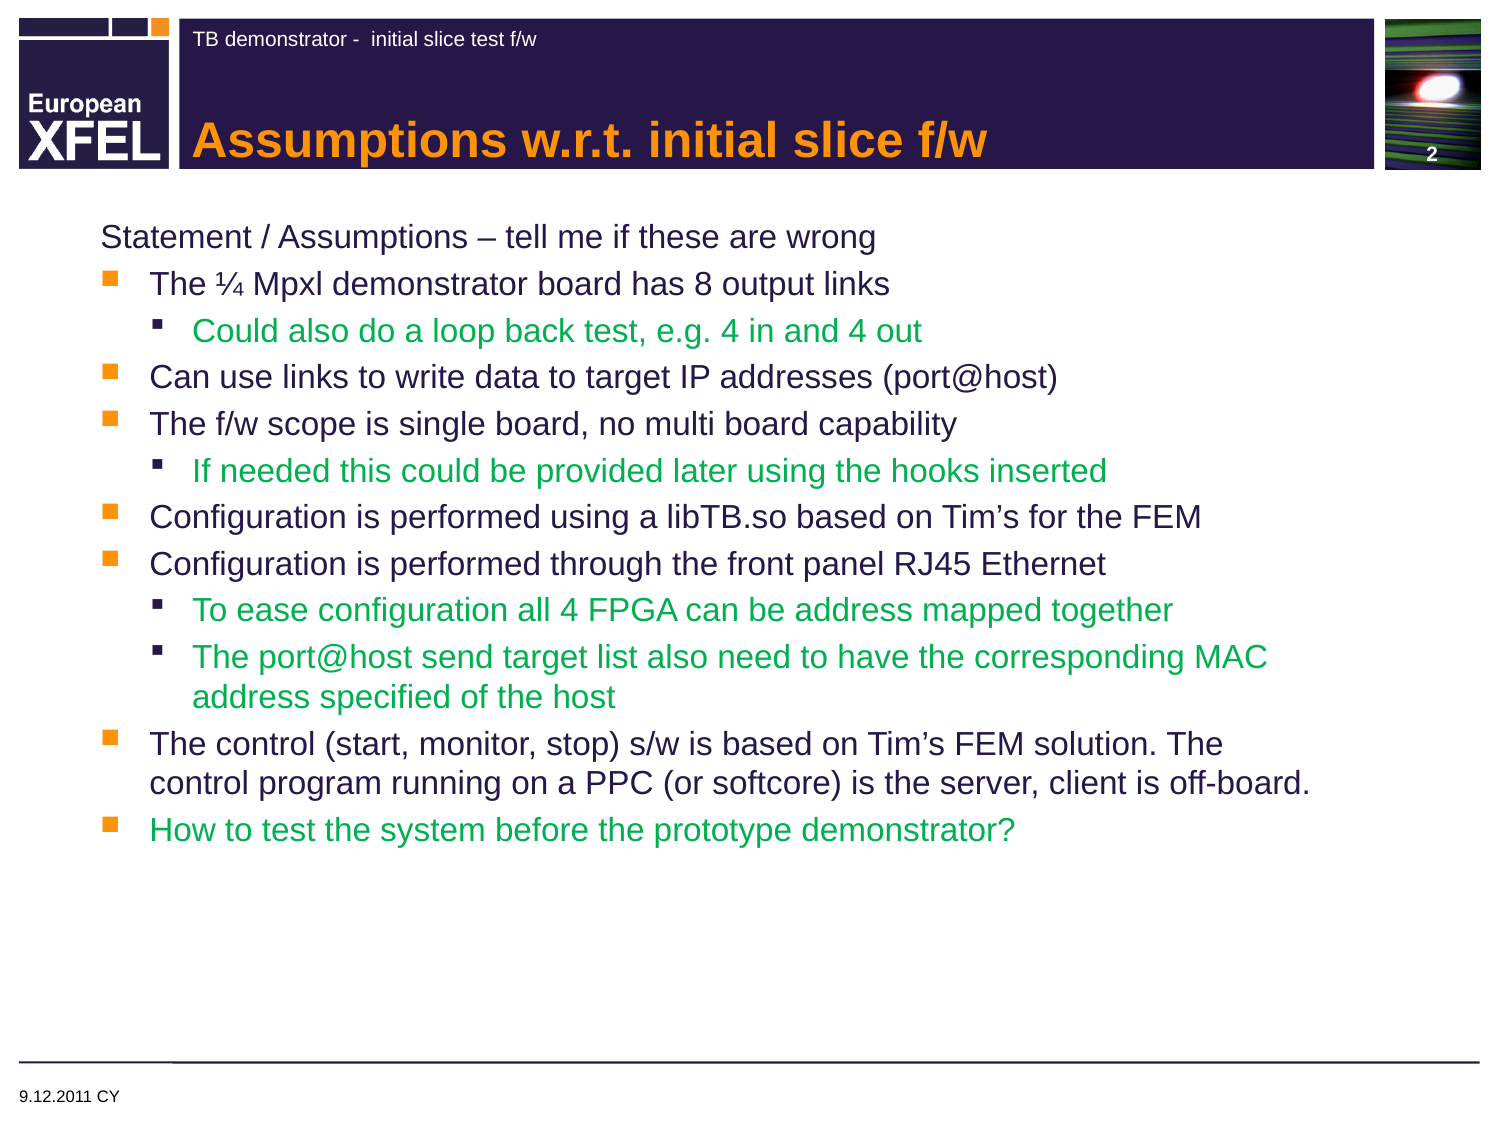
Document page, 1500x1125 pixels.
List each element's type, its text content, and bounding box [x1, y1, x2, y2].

picture [19, 18, 169, 169]
list Statement / Assumptions – tell me if these are wrong The ¼ Mpxl demonstrator board has 8 output links Could also do a loop back test, e.g. 4 in and 4 out Can use links to write data to target IP addresses (port@host) The f/w scope is single board, no multi board capability If needed this could be provided later using the hooks inserted Configuration is performed using a libTB.so based on Tim’s for the FEM Configuration is performed through the front panel RJ45 Ethernet To ease configuration all 4 FPGA can be address mapped together The port@host send target list also need to have the corresponding MAC address specified of the host The control (start, monitor, stop) s/w is based on Tim’s FEM solution. The control program running on a PPC (or softcore) is the server, client is off-board. How to test the system before the prototype demonstrator? [56, 215, 1342, 900]
picture [1385, 19, 1481, 170]
slide_number 2 [1384, 18, 1480, 169]
title Assumptions w.r.t. initial slice f/w [179, 88, 1375, 168]
footer 9.12.2011 CY [19, 1062, 955, 1107]
